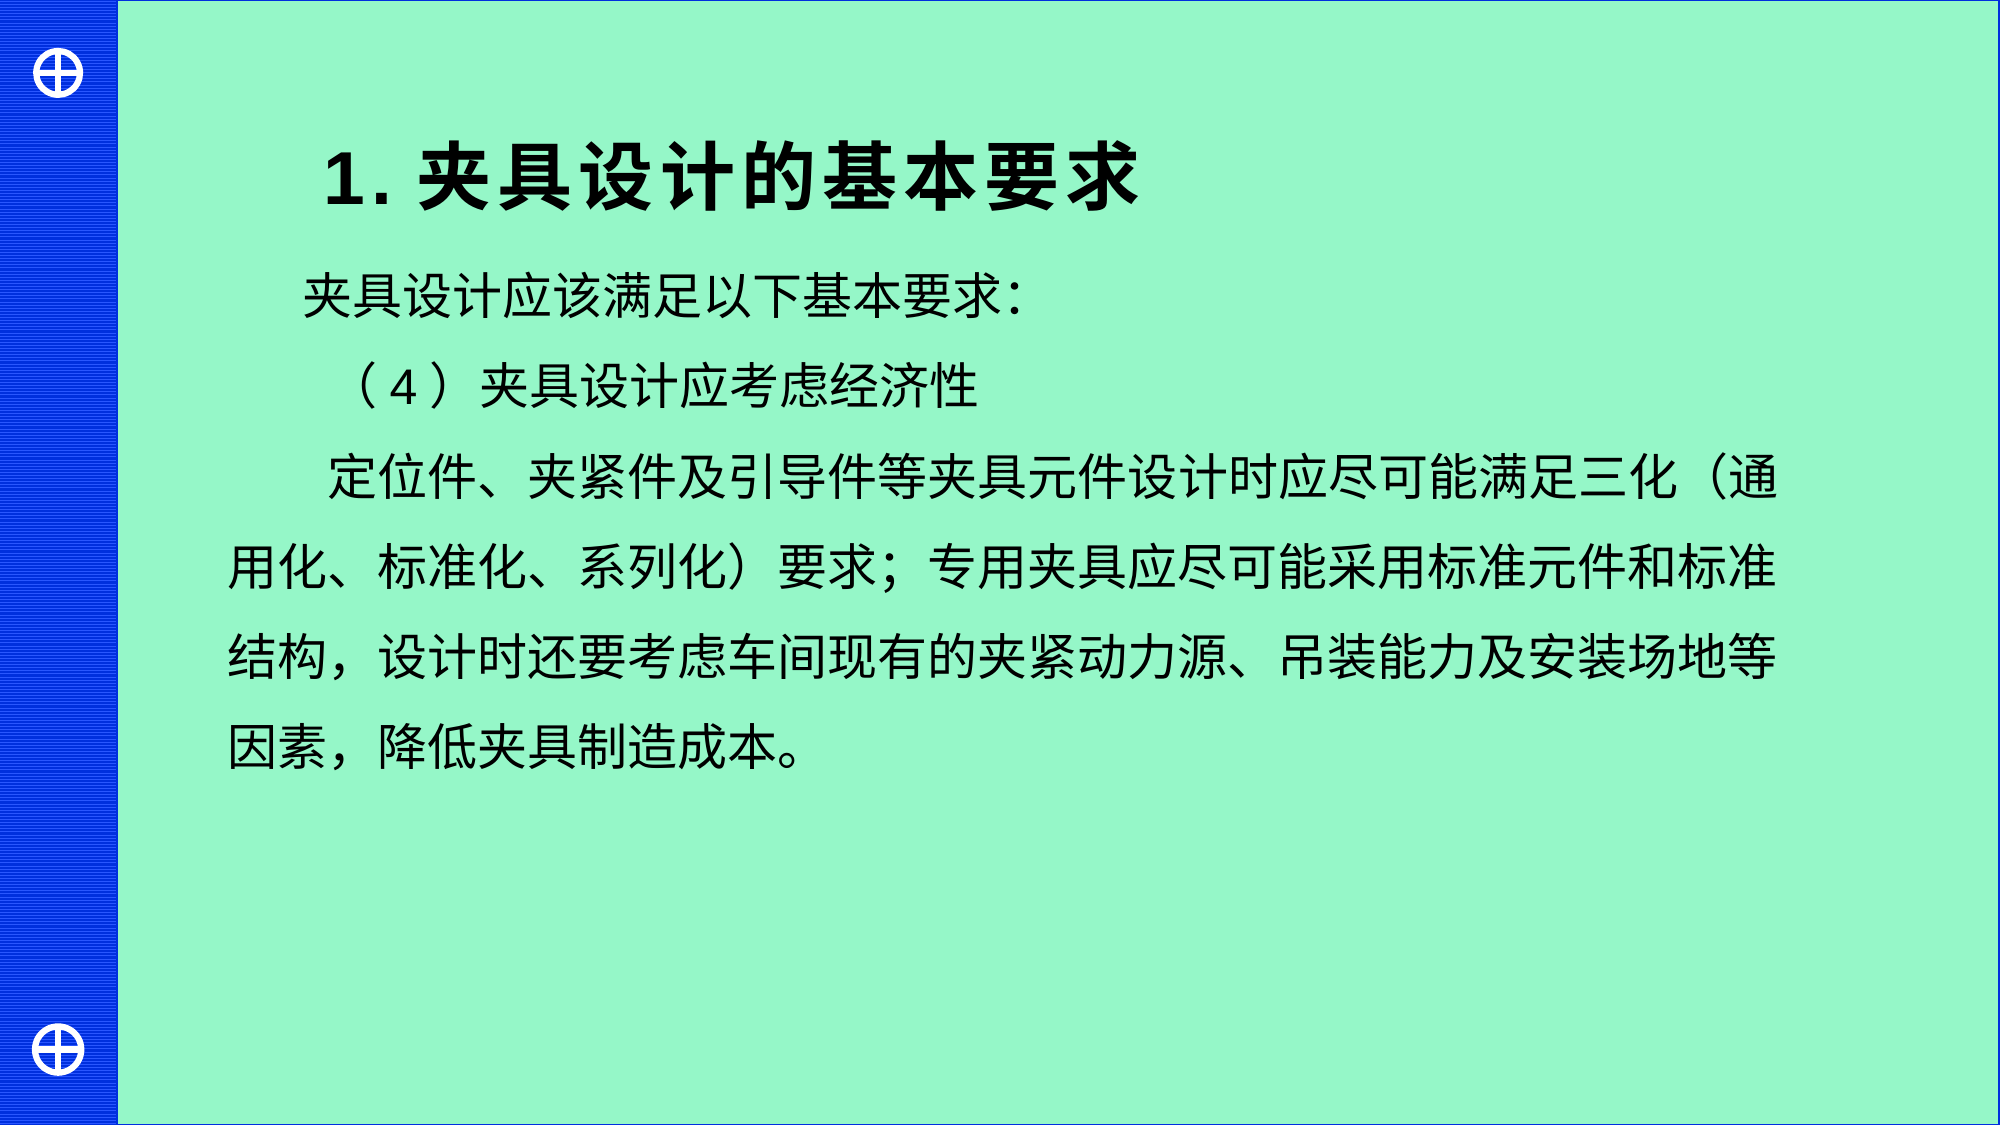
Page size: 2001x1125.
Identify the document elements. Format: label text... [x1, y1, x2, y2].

text_box 夹具设计应该满足以下基本要求： （4）夹具设计应考虑经济性 定位件、夹紧件及引导件等夹具元件设计时应尽可能满足三化（通用化、标准化、系列化）要求；专用夹具应尽可能采用标准元件和标准结构，设计时还要考虑车间现有的夹紧动力源、吊装能力及安装场地等因素，降低夹具制造成本。 [212, 227, 1824, 873]
text_box 1.夹具设计的基本要求 [173, 106, 1462, 228]
